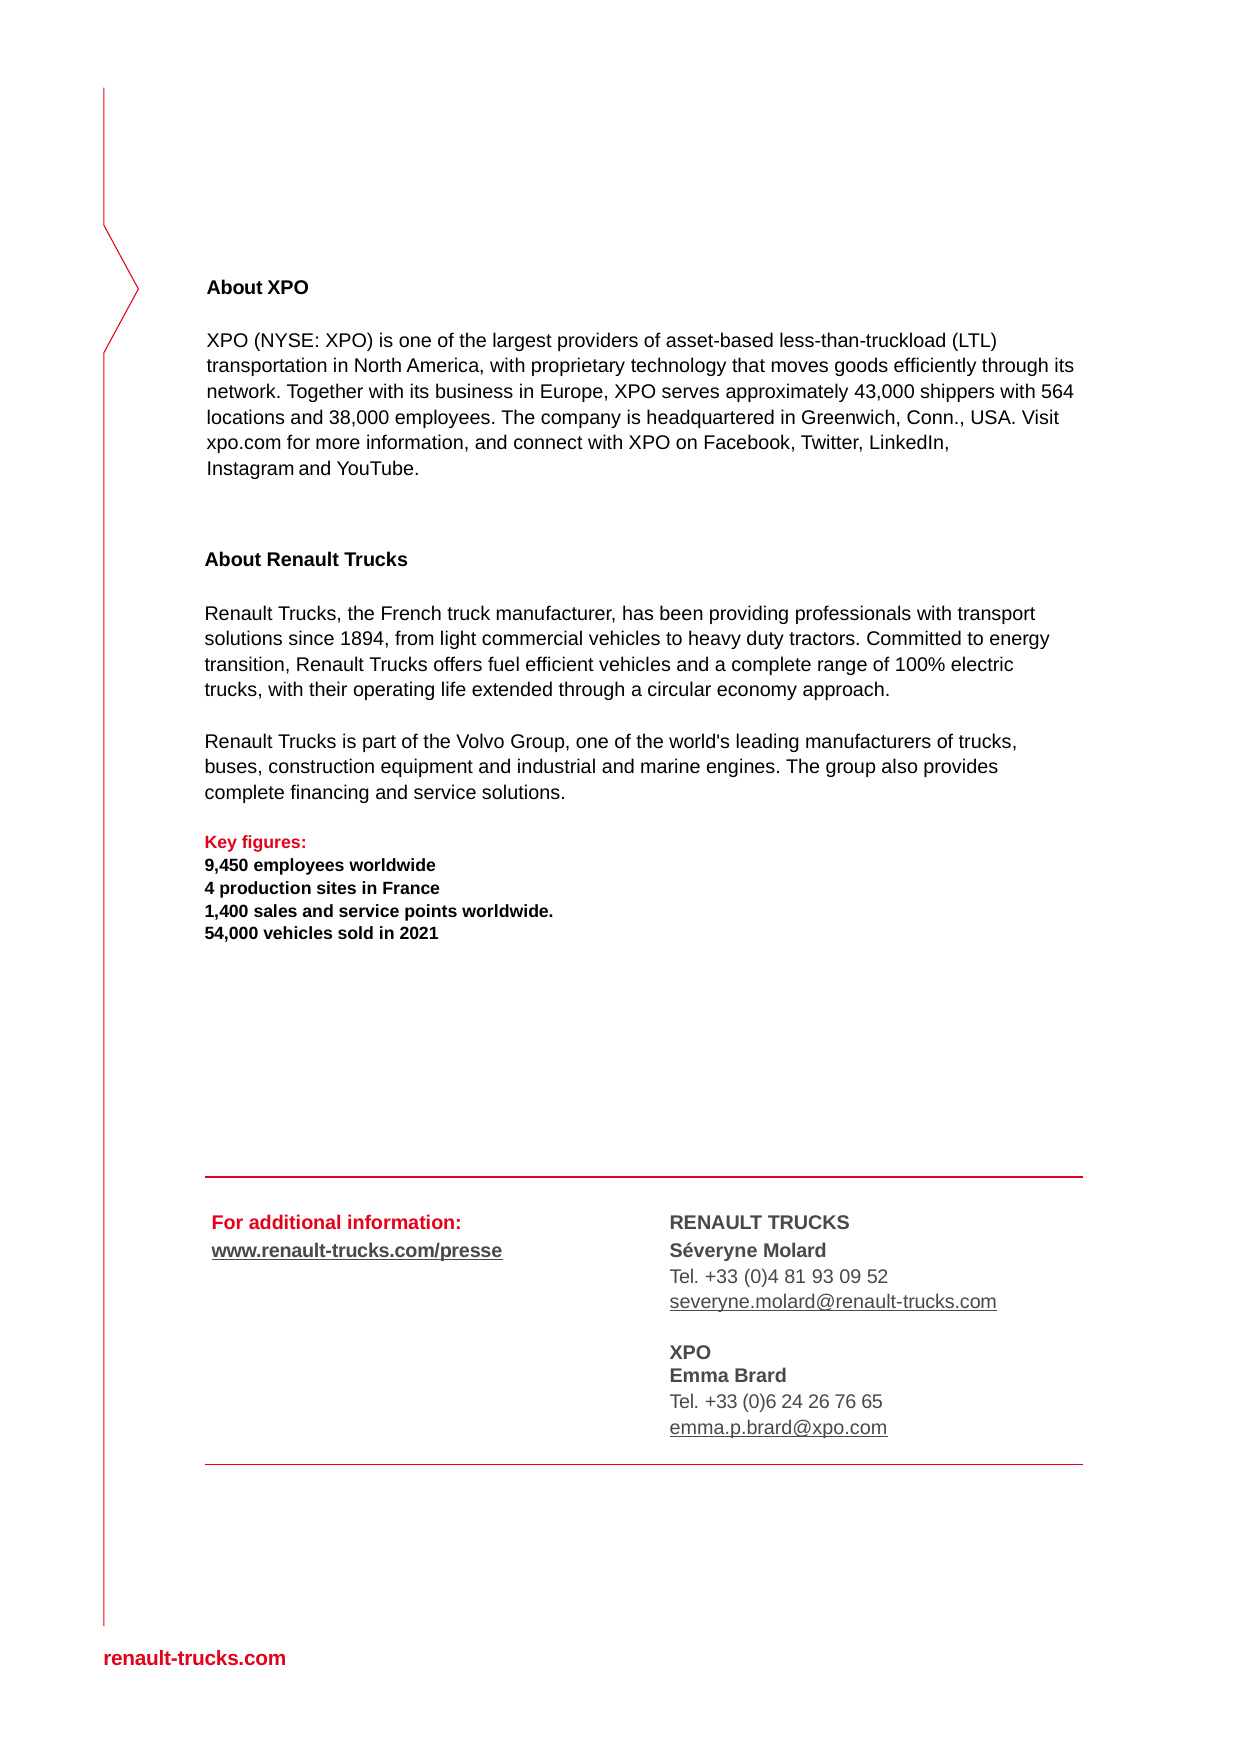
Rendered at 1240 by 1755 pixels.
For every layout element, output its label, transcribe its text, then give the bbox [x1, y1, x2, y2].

text_box XPO Emma Brard Tel. +33 (0)6 24 26 76 65 emma.p.brard@xpo.com [667, 1335, 1108, 1439]
text_box [103, 87, 139, 1627]
text_box RENAULT TRUCKS Séveryne Molard Tel. +33 (0)4 81 93 09 52 severyne.molard@renault-trucks.com [667, 1205, 1001, 1313]
text_box For additional information: www.renault-trucks.com/presse [209, 1205, 597, 1262]
text_box renault-trucks.com [101, 1642, 293, 1670]
text_box About Renault Trucks Renault Trucks, the French truck manufacturer, has been providing professionals with transport solutions since 1894, from light commercial vehicles to heavy duty tractors. Committed to energy transition, Renault Trucks offers fuel efficient vehicles and a complete range of 100% electric trucks, with their operating life extended through a circular economy approach. Renault Trucks is part of the Volvo Group, one of the world's leading manufacturers of trucks, buses, construction equipment and industrial and marine engines. The group also provides complete financing and service solutions. Key figures: 9,450 employees worldwide 4 production sites in France 1,400 sales and service points worldwide. 54,000 vehicles sold in 2021 [202, 544, 1080, 944]
text_box About XPO XPO (NYSE: XPO) is one of the largest providers of asset-based less-than-truckload (LTL) transportation in North America, with proprietary technology that moves goods efficiently through its network. Together with its business in Europe, XPO serves approximately 43,000 shippers with 564 locations and 38,000 employees. The company is headquartered in Greenwich, Conn., USA. Visit xpo.com for more information, and connect with XPO on Facebook, Twitter, LinkedIn, Instagram and YouTube. [204, 273, 1082, 480]
